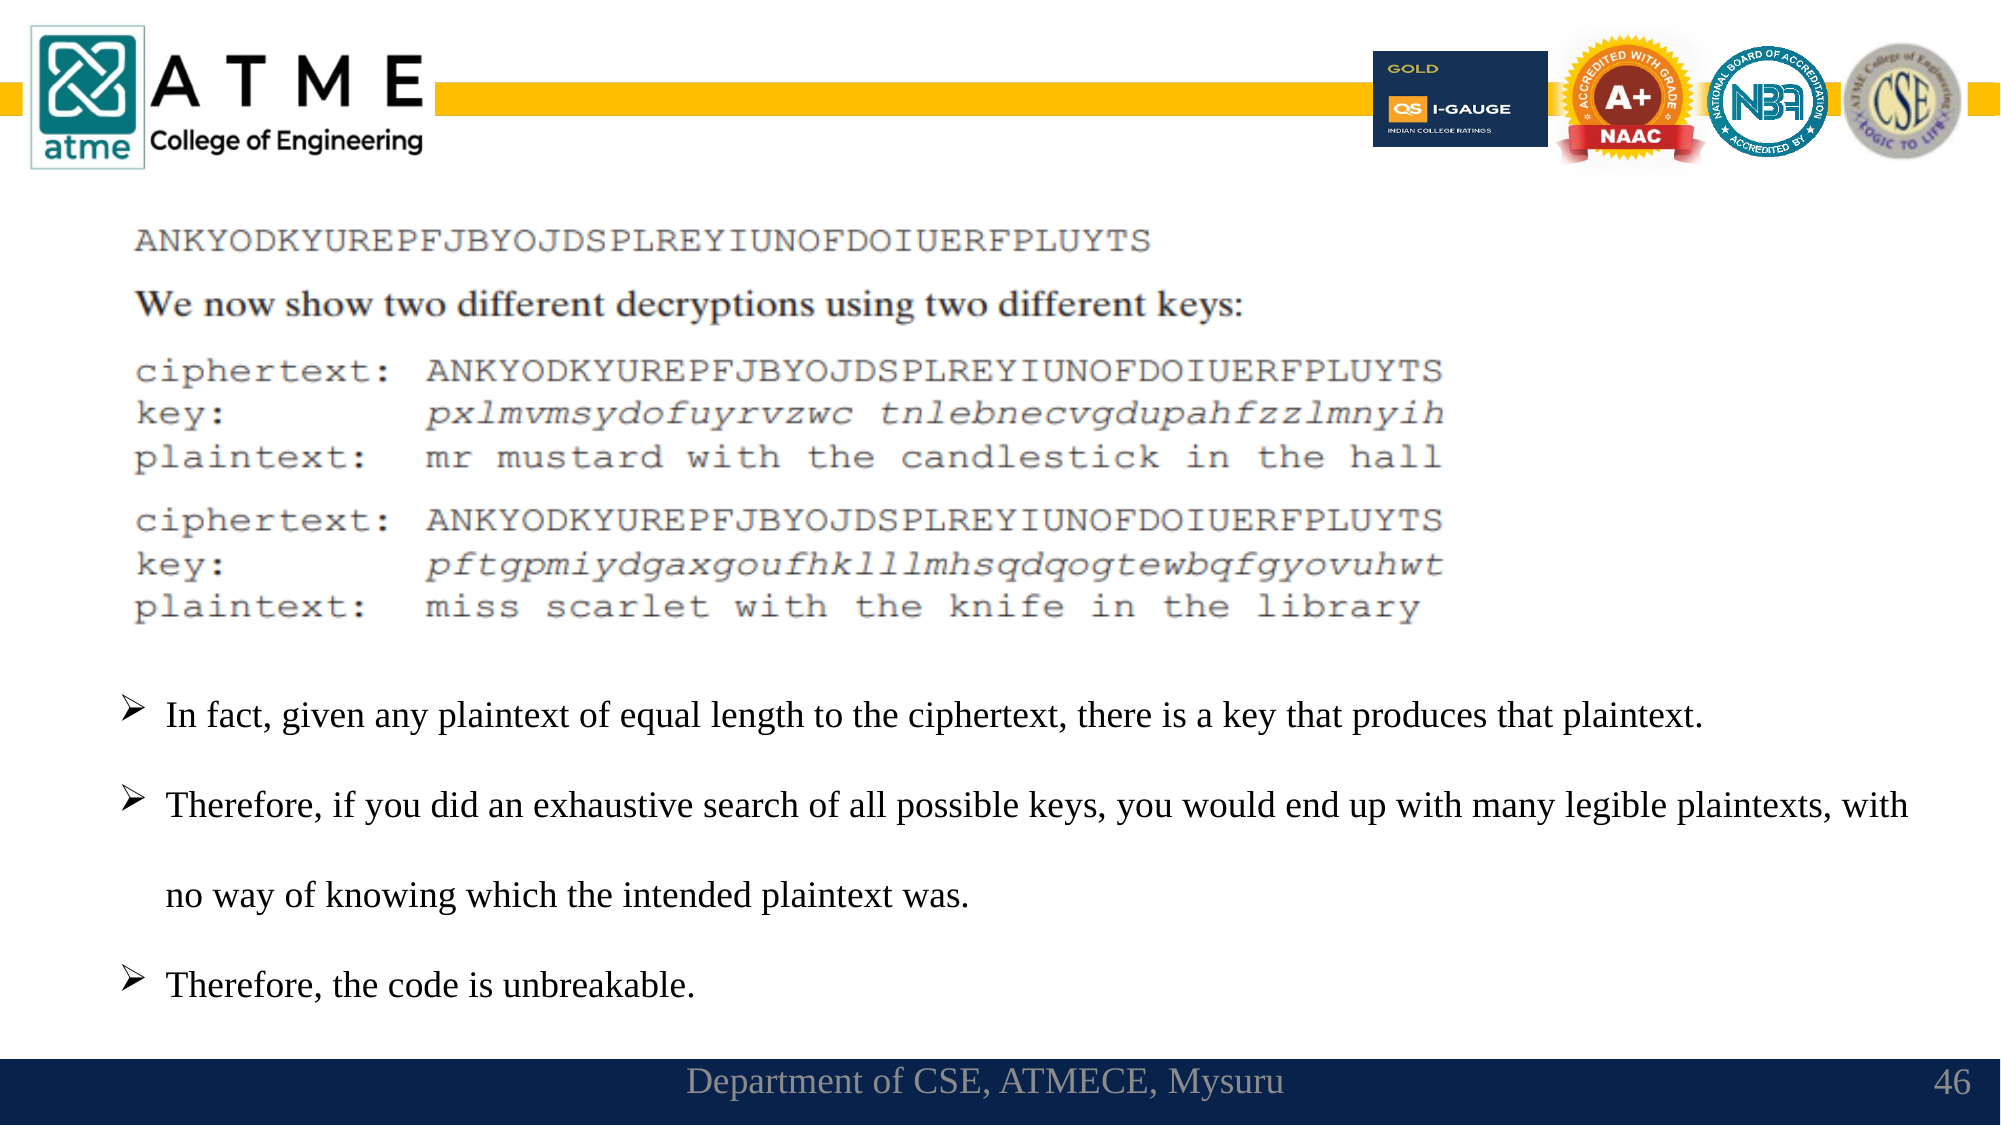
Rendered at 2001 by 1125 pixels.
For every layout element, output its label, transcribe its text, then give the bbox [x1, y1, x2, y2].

picture [1373, 20, 1828, 180]
text_box In fact, given any plaintext of equal length to the ciphertext, there is a key that produces that plaintext. Therefore, if you did an exhaustive search of all possible keys, you would end up with many legible plaintexts, with no way of knowing which the intended plaintext was. Therefore, the code is unbreakable. [103, 638, 1970, 1013]
picture [22, 15, 435, 178]
picture [120, 213, 1468, 639]
picture [0, 1059, 2001, 1125]
slide_number 46 [1511, 1057, 1972, 1103]
picture [1840, 26, 1968, 176]
footer Department of CSE, ATMECE, Mysuru [501, 1056, 1470, 1102]
